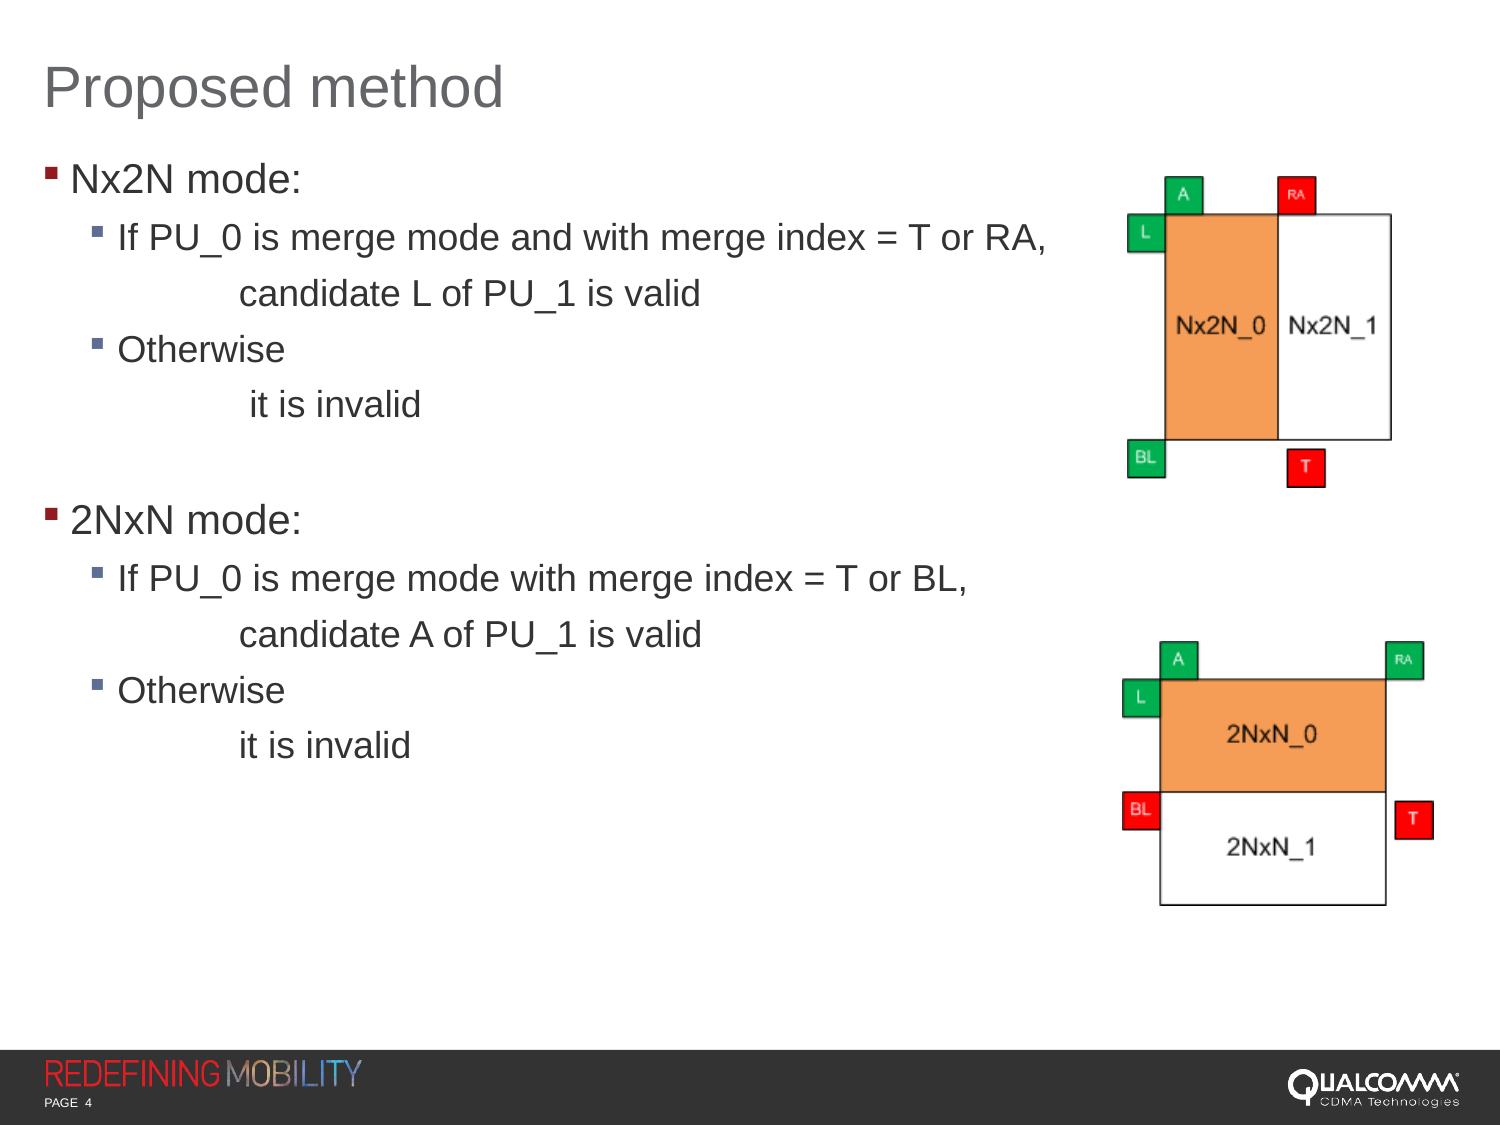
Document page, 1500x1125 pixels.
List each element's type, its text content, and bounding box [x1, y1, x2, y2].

picture [1122, 641, 1435, 906]
picture [1278, 1058, 1478, 1114]
picture [1126, 176, 1392, 488]
picture [30, 1048, 372, 1099]
title Proposed method [28, 44, 1462, 138]
list Nx2N mode: If PU_0 is merge mode and with merge index = T or RA, candidate L of PU_1 is valid Otherwise it is invalid 2NxN mode: If PU_0 is merge mode with merge index = T or BL, candidate A of PU_1 is valid Otherwise it is invalid [26, 148, 1482, 959]
